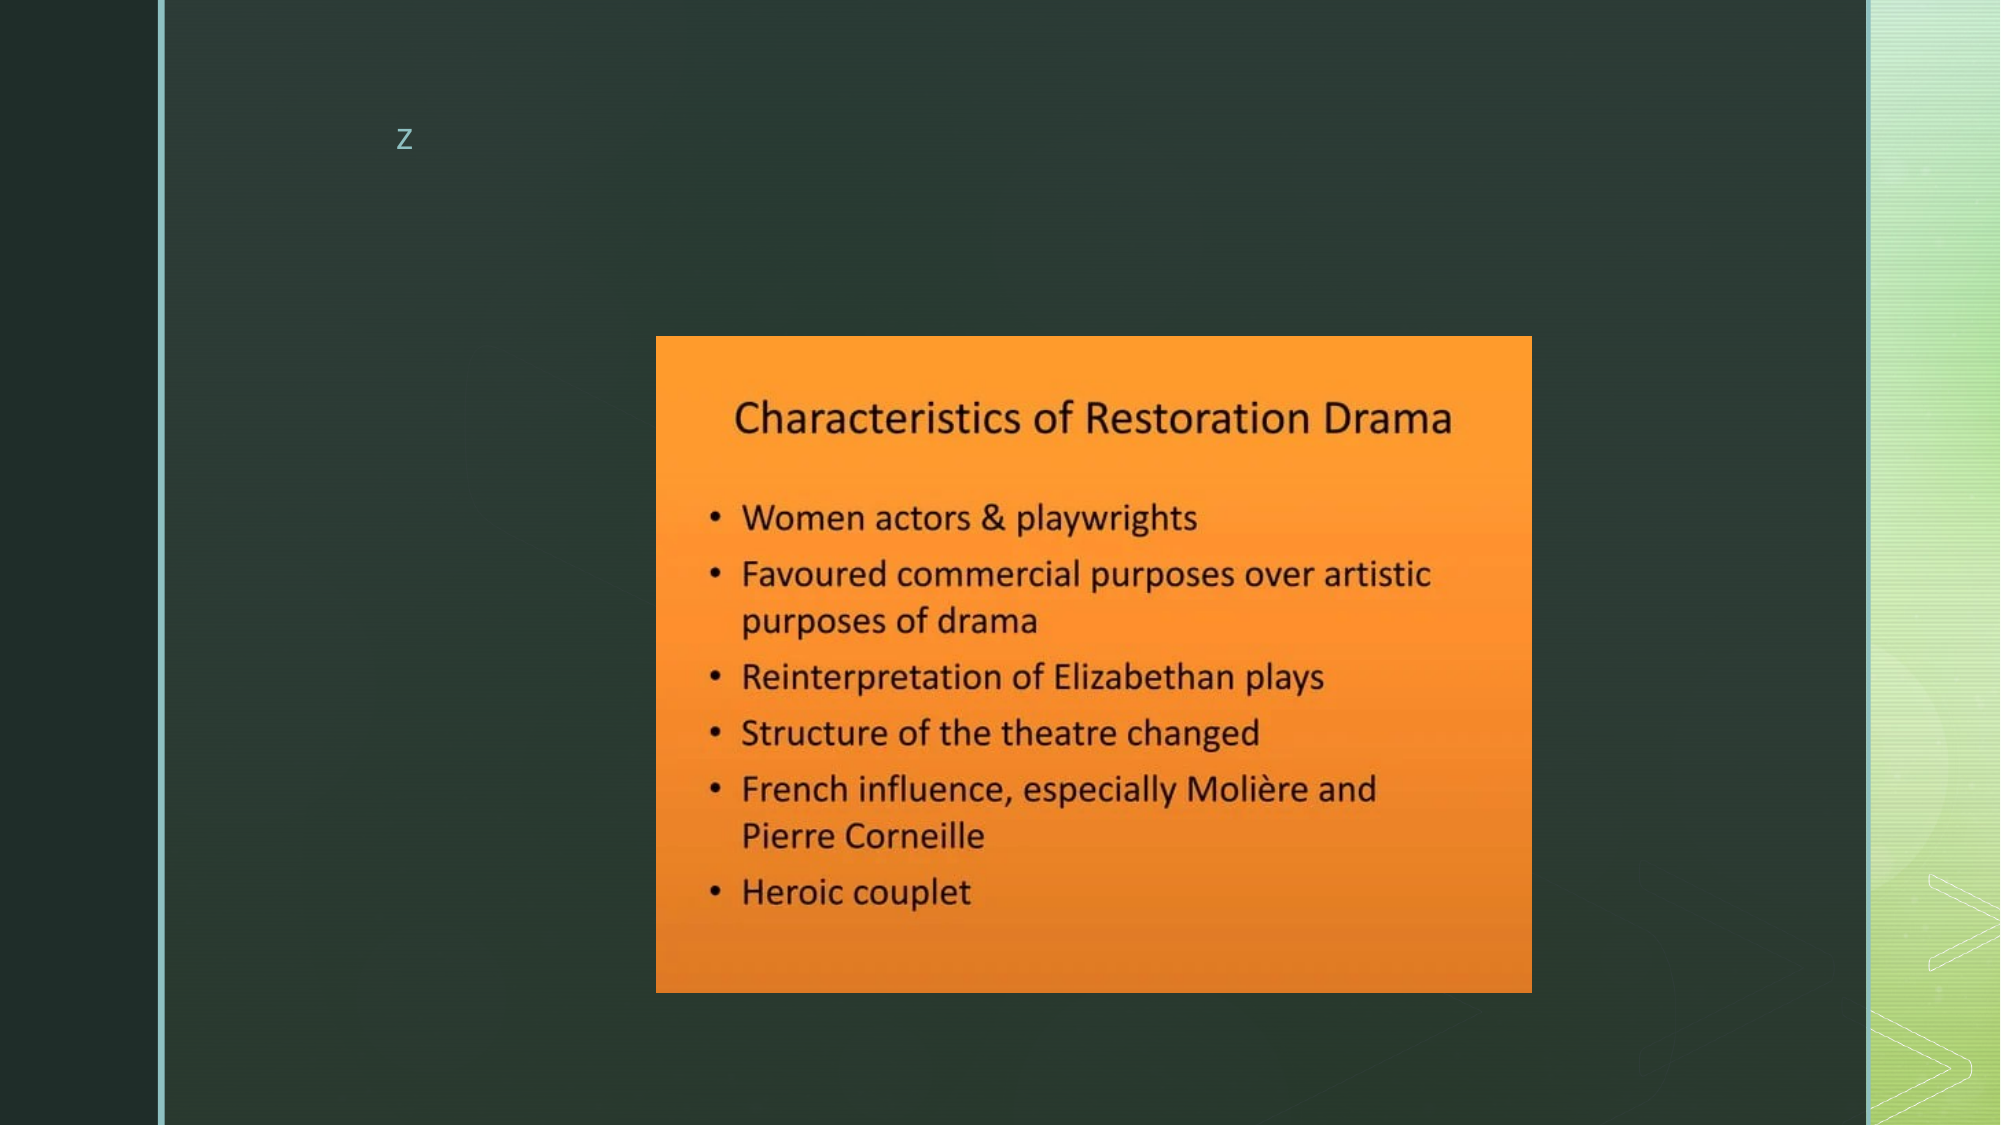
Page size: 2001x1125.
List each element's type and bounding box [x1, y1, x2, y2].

picture [1871, 0, 2001, 1125]
list [656, 336, 1533, 993]
